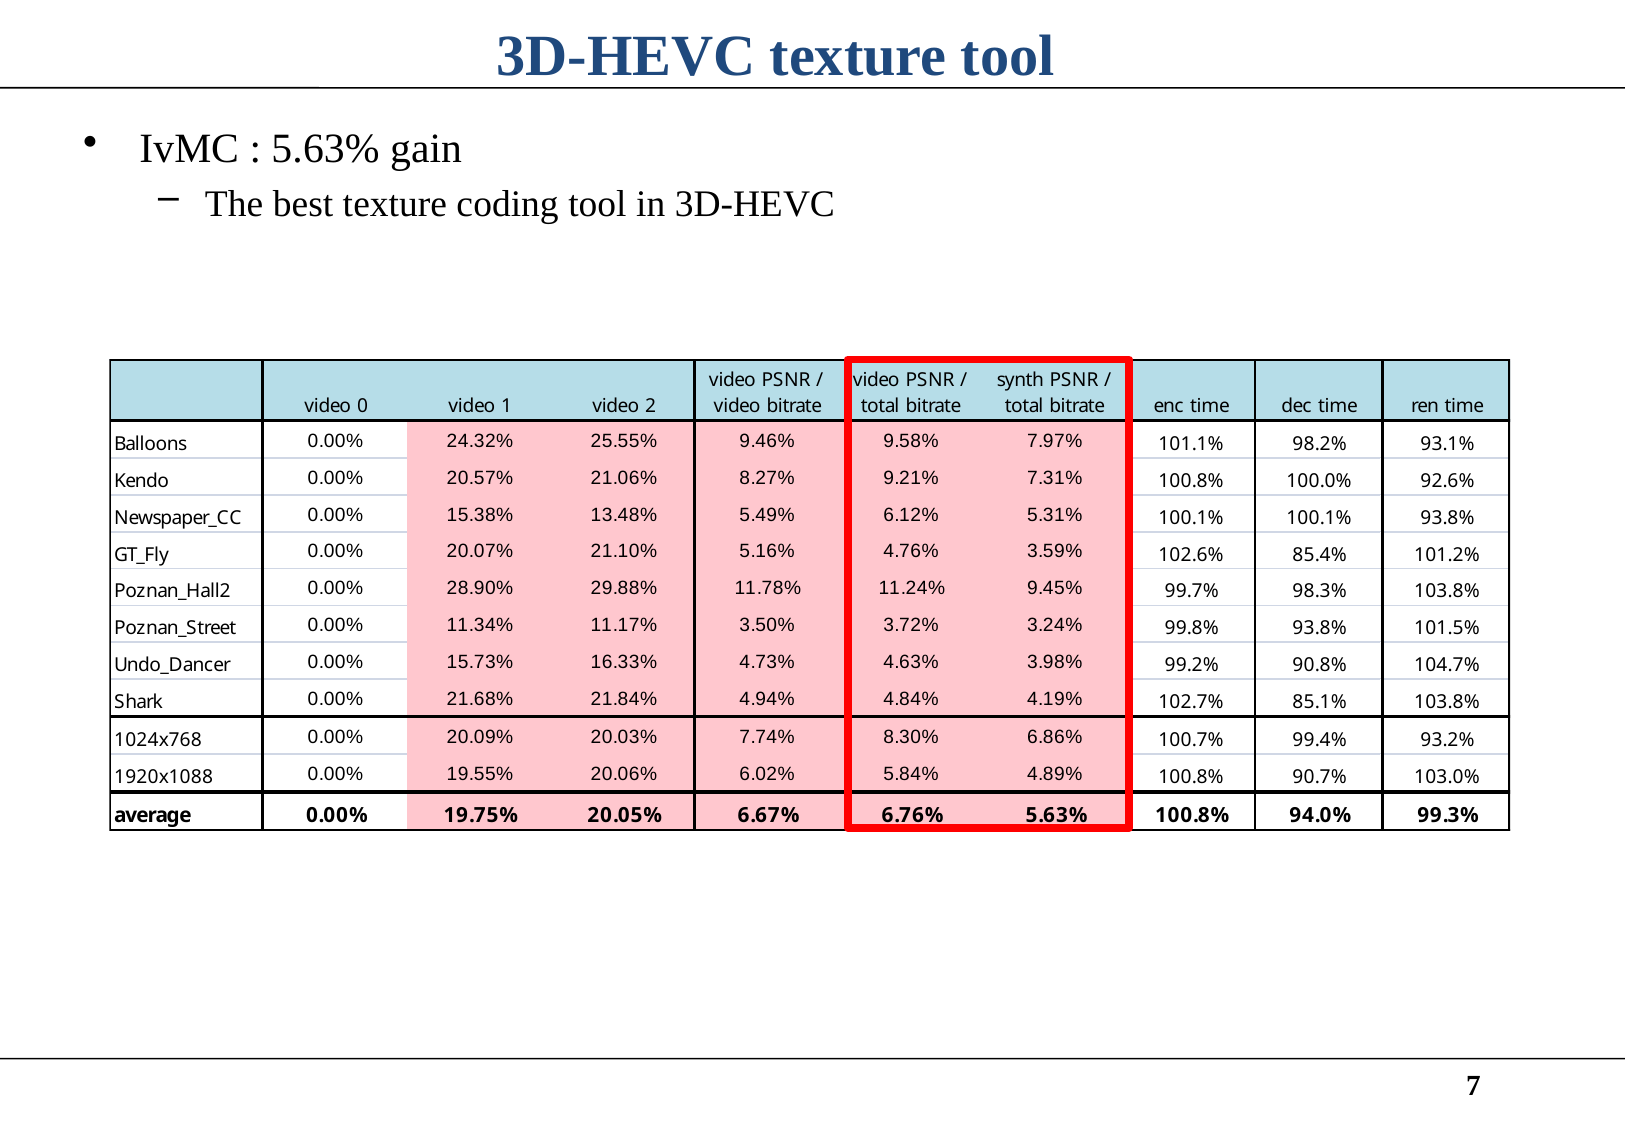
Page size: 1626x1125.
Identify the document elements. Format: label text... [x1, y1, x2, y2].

picture [109, 359, 1512, 833]
title 3D-HEVC texture tool [68, 9, 1484, 94]
slide_number 7 [1403, 1058, 1544, 1106]
list IvMC : 5.63% gain The best texture coding tool in 3D-HEVC [68, 113, 1544, 1005]
